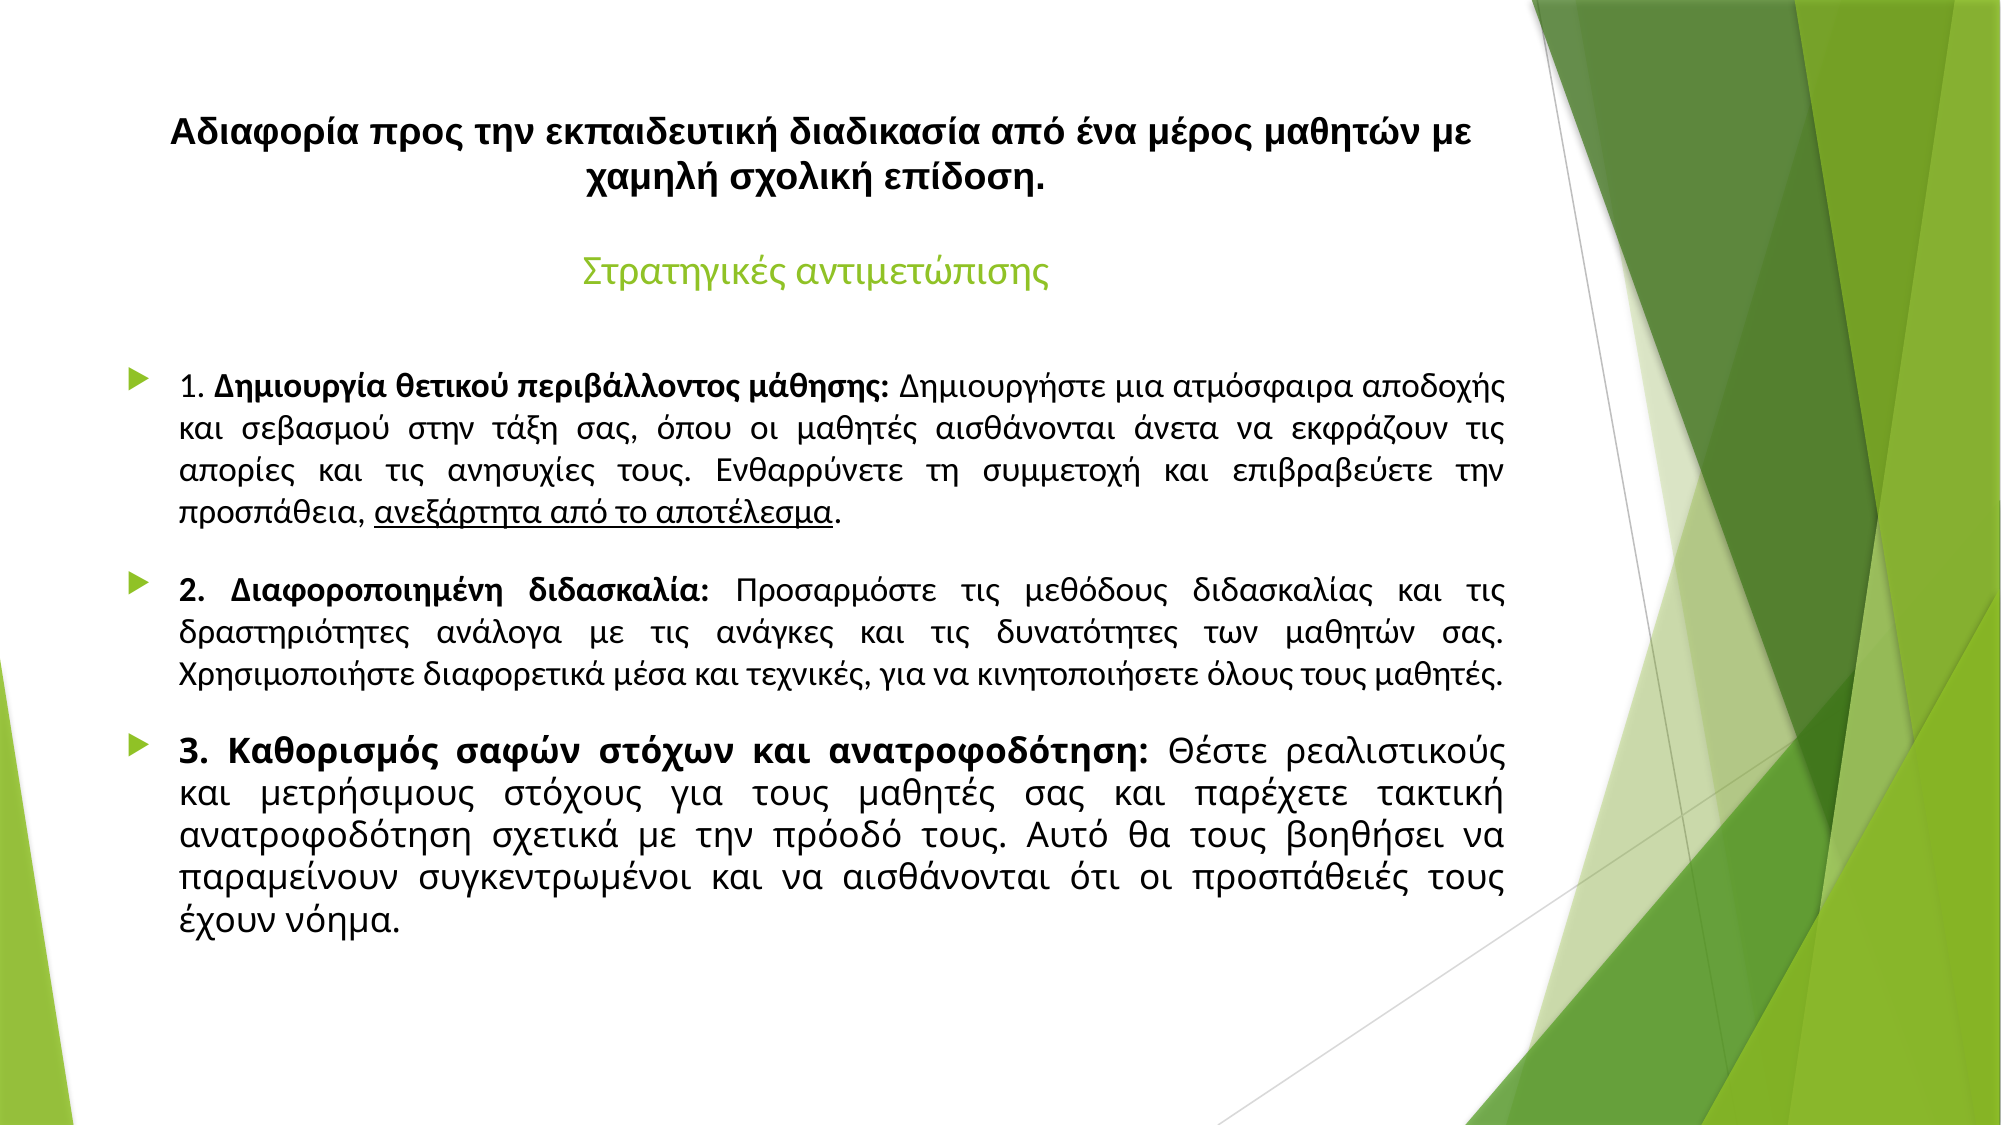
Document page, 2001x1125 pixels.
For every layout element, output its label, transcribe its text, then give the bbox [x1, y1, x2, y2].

list 1. Δημιουργία θετικού περιβάλλοντος μάθησης: Δημιουργήστε μια ατμόσφαιρα αποδοχής και σεβασμού στην τάξη σας, όπου οι μαθητές αισθάνονται άνετα να εκφράζουν τις απορίες και τις ανησυχίες τους. Ενθαρρύνετε τη συμμετοχή και επιβραβεύετε την προσπάθεια, ανεξάρτητα από το αποτέλεσμα. 2. Διαφοροποιημένη διδασκαλία: Προσαρμόστε τις μεθόδους διδασκαλίας και τις δραστηριότητες ανάλογα με τις ανάγκες και τις δυνατότητες των μαθητών σας. Χρησιμοποιήστε διαφορετικά μέσα και τεχνικές, για να κινητοποιήσετε όλους τους μαθητές. 3. Καθορισμός σαφών στόχων και ανατροφοδότηση: Θέστε ρεαλιστικούς και μετρήσιμους στόχους για τους μαθητές σας και παρέχετε τακτική ανατροφοδότηση σχετικά με την πρόοδό τους. Αυτό θα τους βοηθήσει να παραμείνουν συγκεντρωμένοι και να αισθάνονται ότι οι προσπάθειές τους έχουν νόημα. [111, 354, 1522, 992]
title Αδιαφορία προς την εκπαιδευτική διαδικασία από ένα μέρος μαθητών με χαμηλή σχολική επίδοση. Στρατηγικές αντιμετώπισης [111, 99, 1522, 317]
